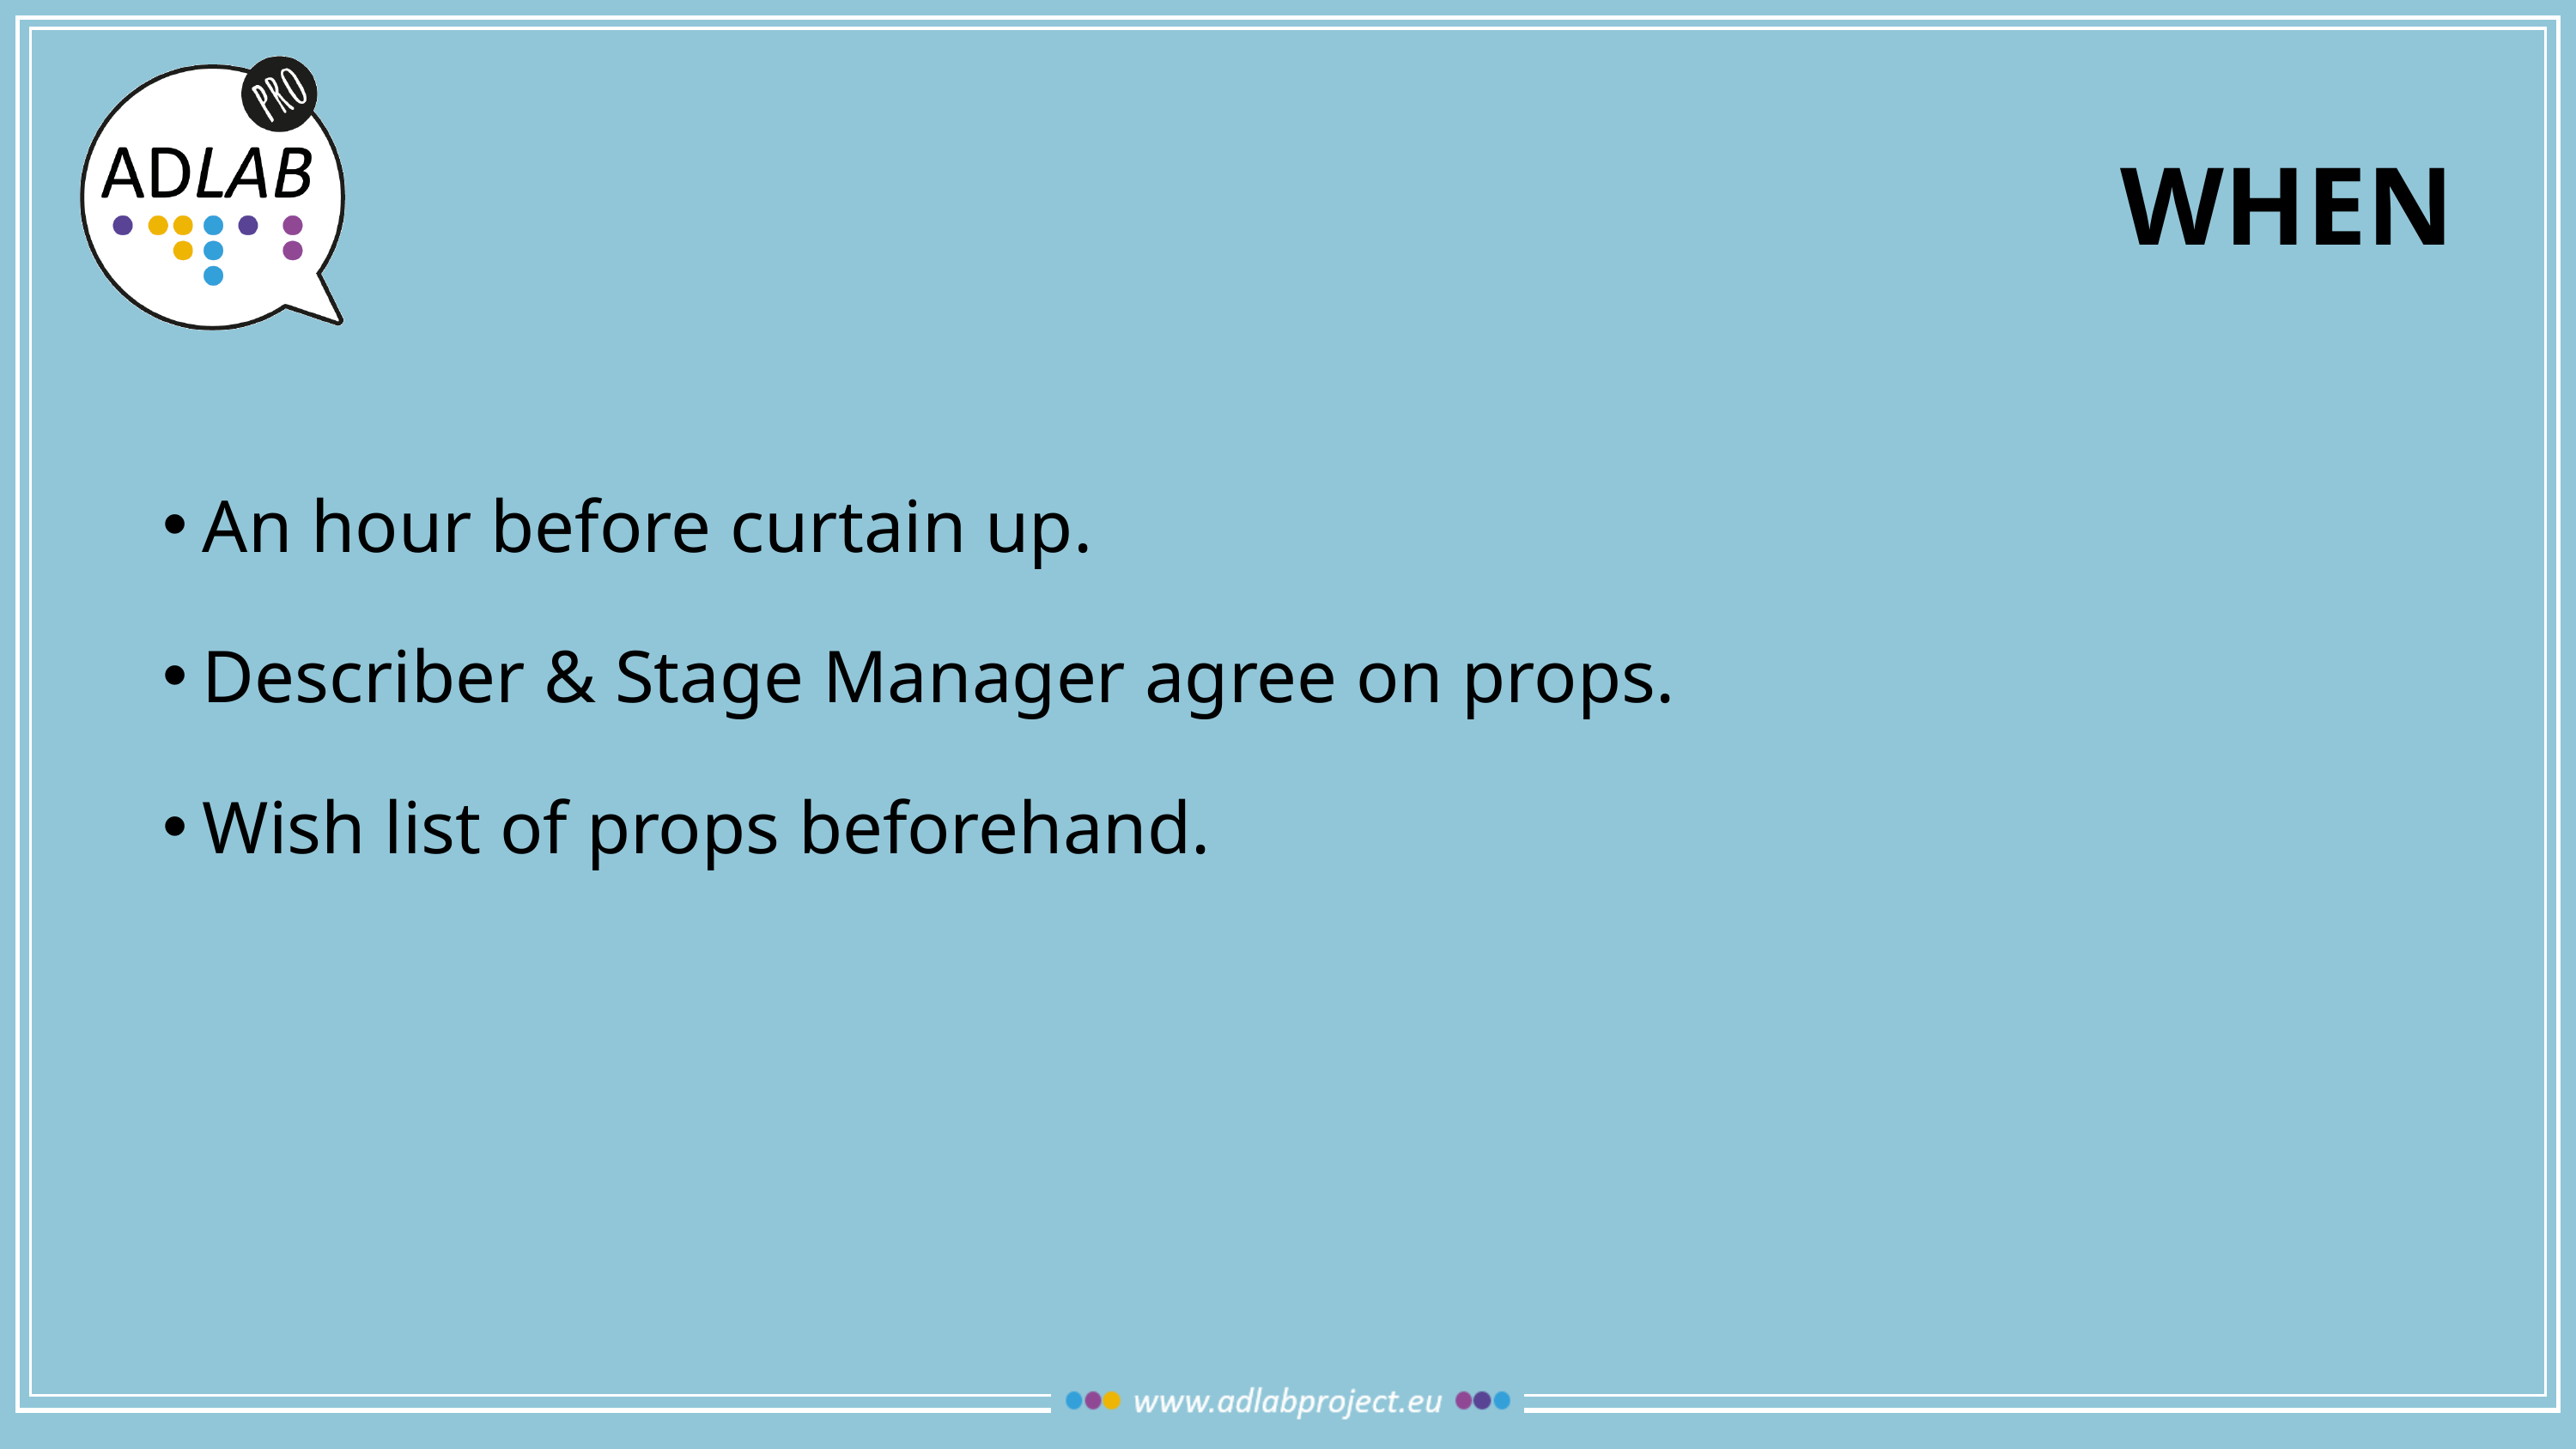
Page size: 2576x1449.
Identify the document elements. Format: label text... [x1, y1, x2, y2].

picture [72, 49, 353, 330]
picture [1051, 1378, 1524, 1429]
title when [384, 70, 2467, 351]
list An hour before curtain up. Describer & Stage Manager agree on props. Wish list of props beforehand. [150, 431, 2467, 1087]
